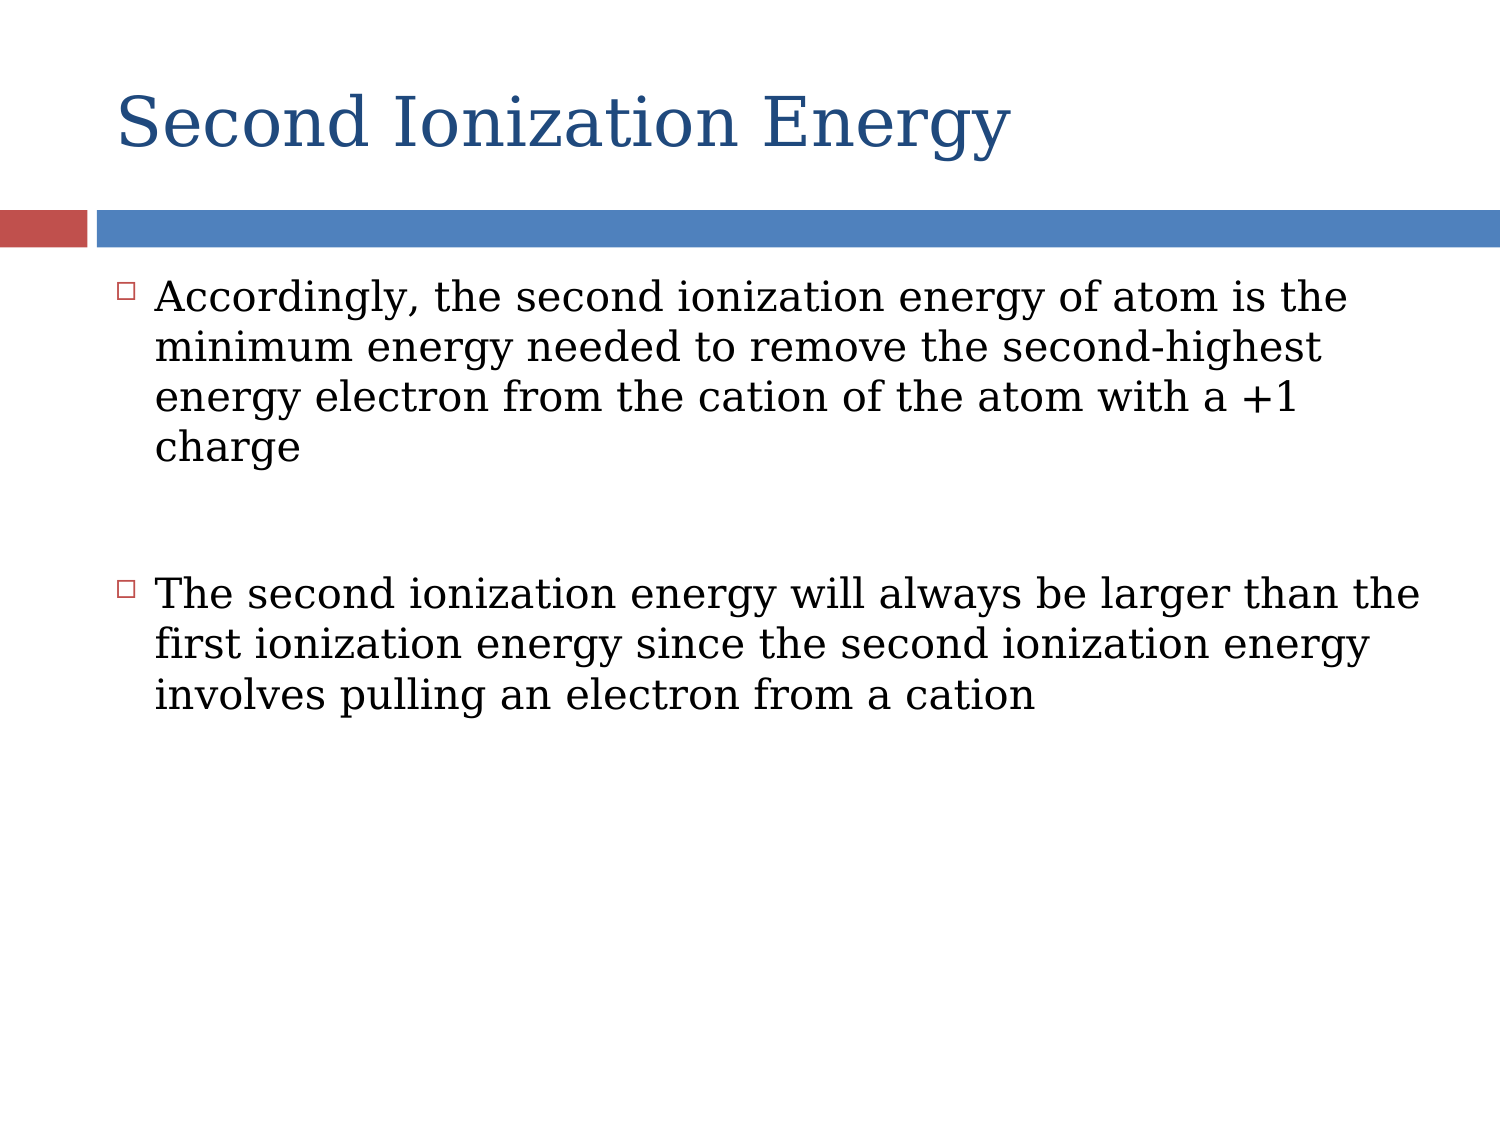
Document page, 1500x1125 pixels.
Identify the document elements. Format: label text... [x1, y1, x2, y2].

title Second Ionization Energy [100, 37, 1438, 200]
